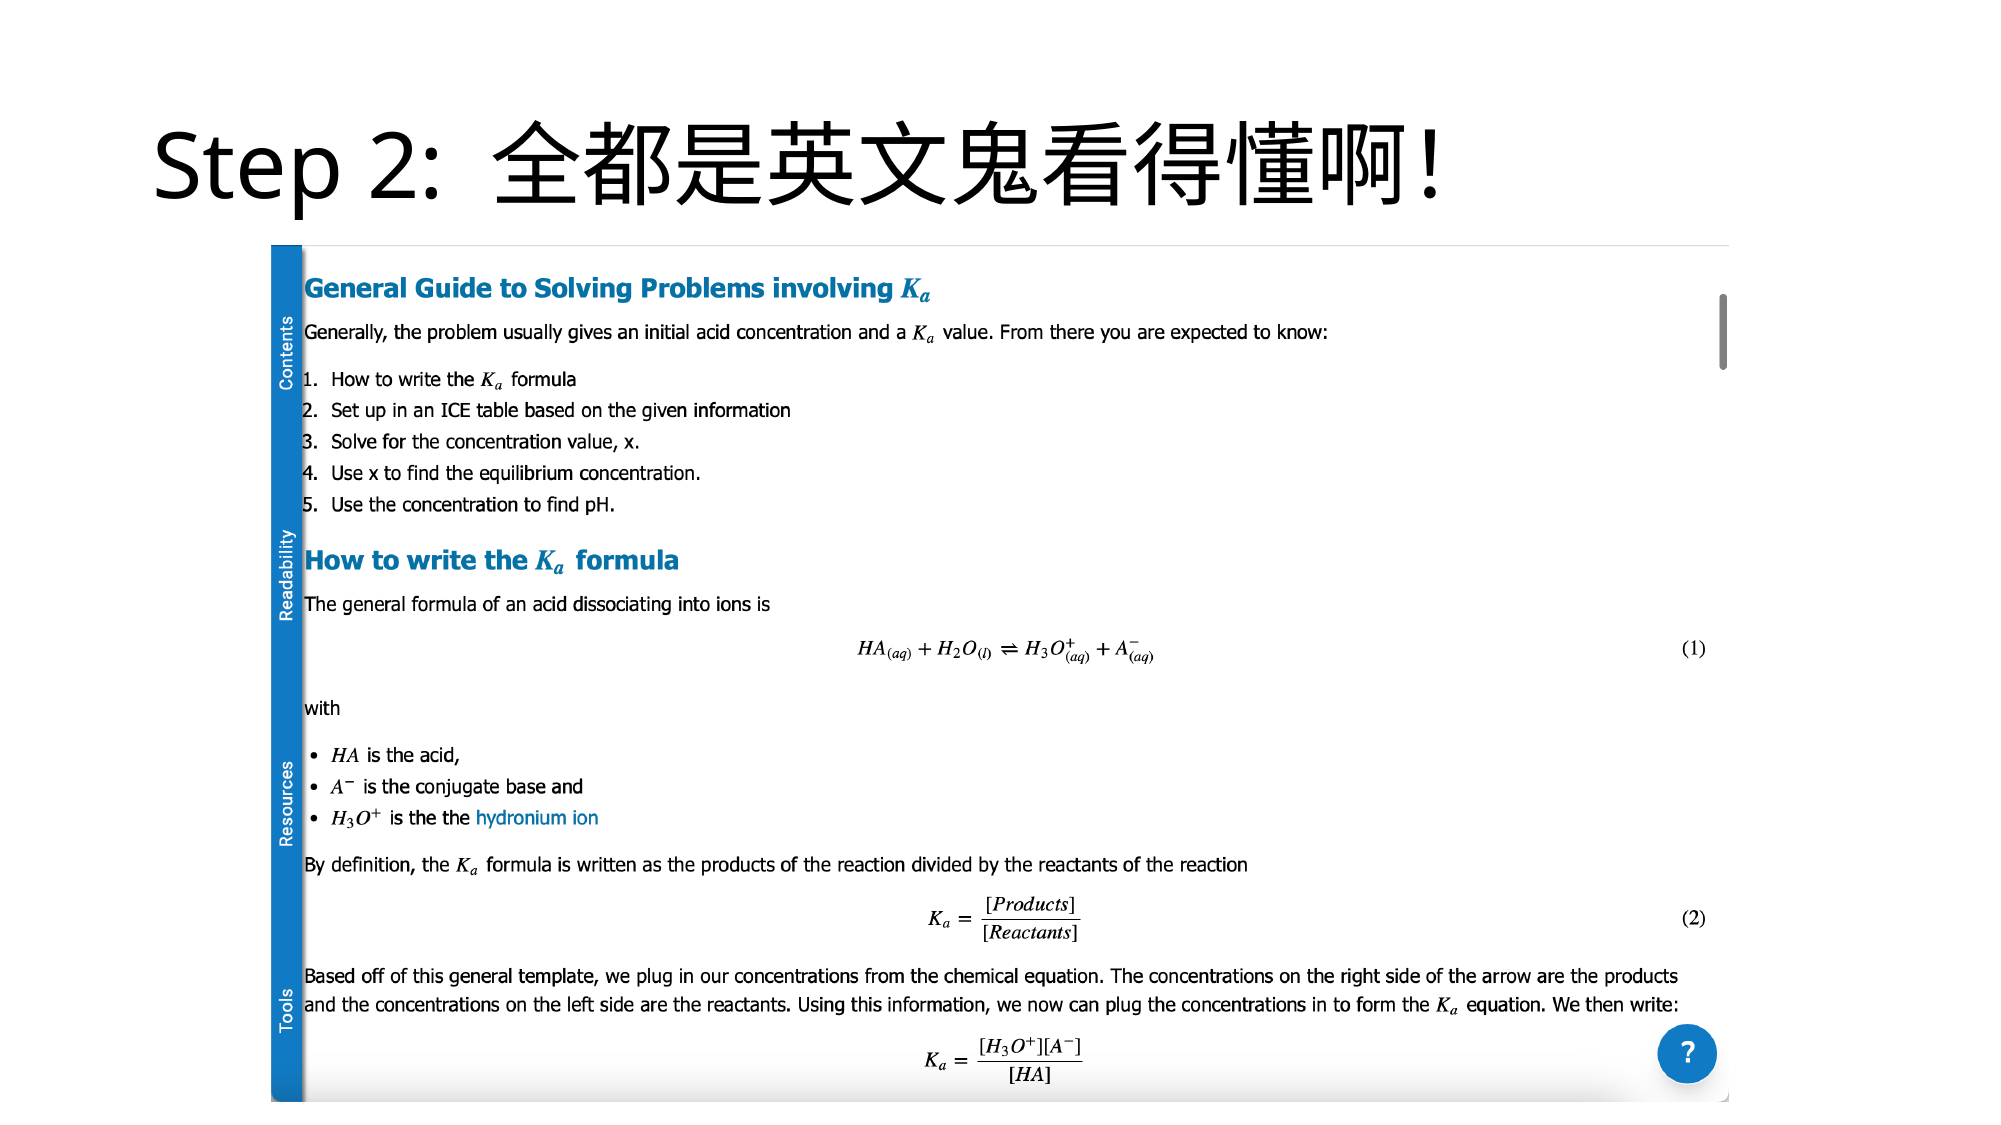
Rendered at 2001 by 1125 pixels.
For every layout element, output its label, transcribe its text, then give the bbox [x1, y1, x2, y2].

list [271, 245, 1729, 1102]
title Step 2: 全都是英文鬼看得懂啊！ [137, 59, 1863, 278]
